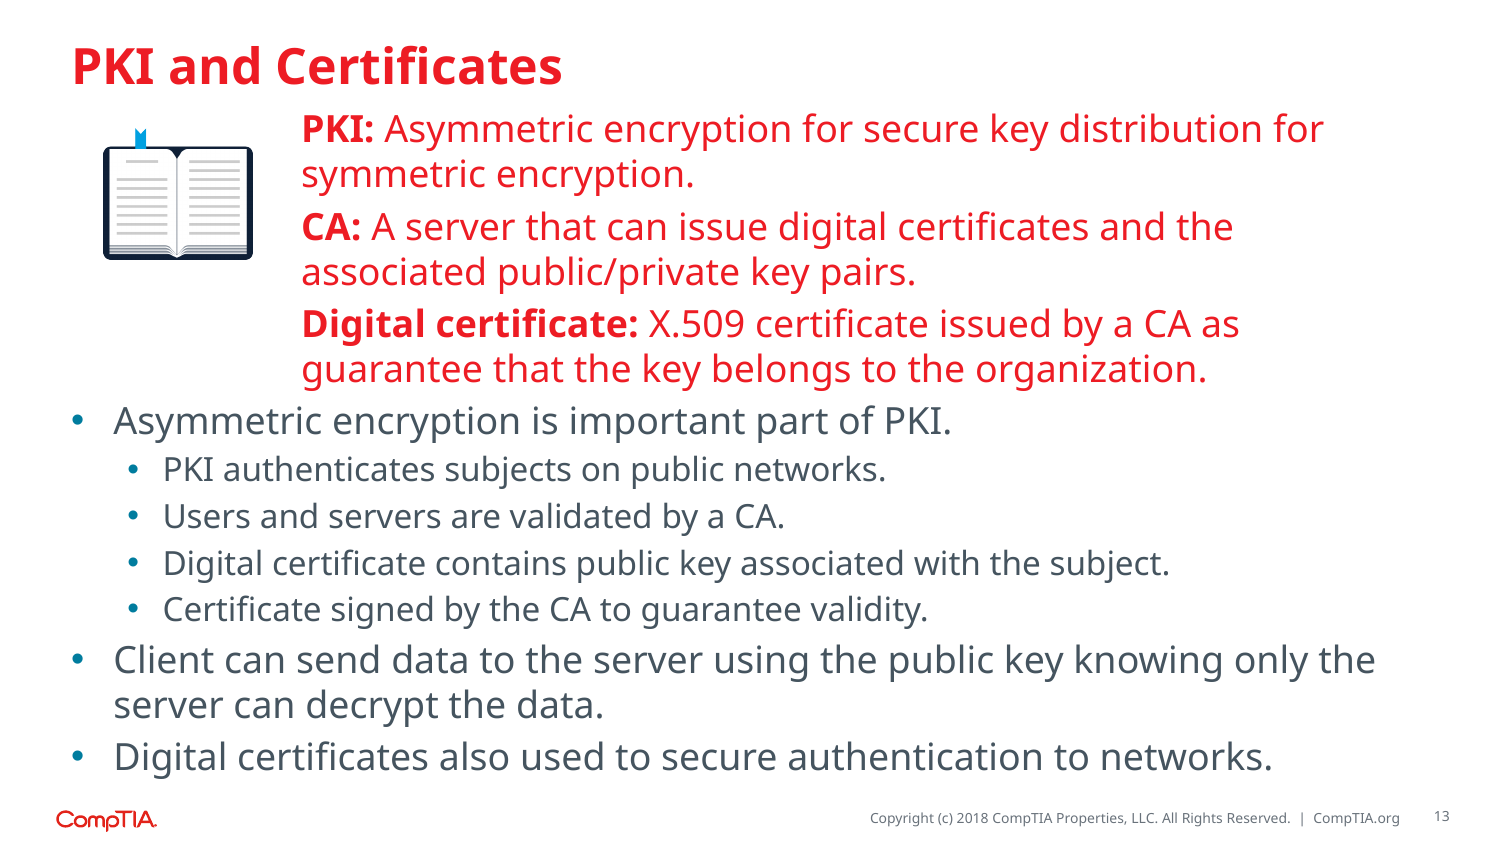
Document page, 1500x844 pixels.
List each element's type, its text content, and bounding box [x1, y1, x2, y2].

list Asymmetric encryption is important part of PKI. PKI authenticates subjects on public networks. Users and servers are validated by a CA. Digital certificate contains public key associated with the subject. Certificate signed by the CA to guarantee validity. Client can send data to the server using the public key knowing only the server can decrypt the data. Digital certificates also used to secure authentication to networks. [56, 389, 1444, 797]
picture [103, 128, 253, 260]
list PKI: Asymmetric encryption for secure key distribution for symmetric encryption. CA: A server that can issue digital certificates and the associated public/private key pairs. Digital certificate: X.509 certificate issued by a CA as guarantee that the key belongs to the organization. [285, 97, 1444, 192]
slide_number 13 [1407, 800, 1450, 835]
title PKI and Certificates [56, 12, 1444, 117]
